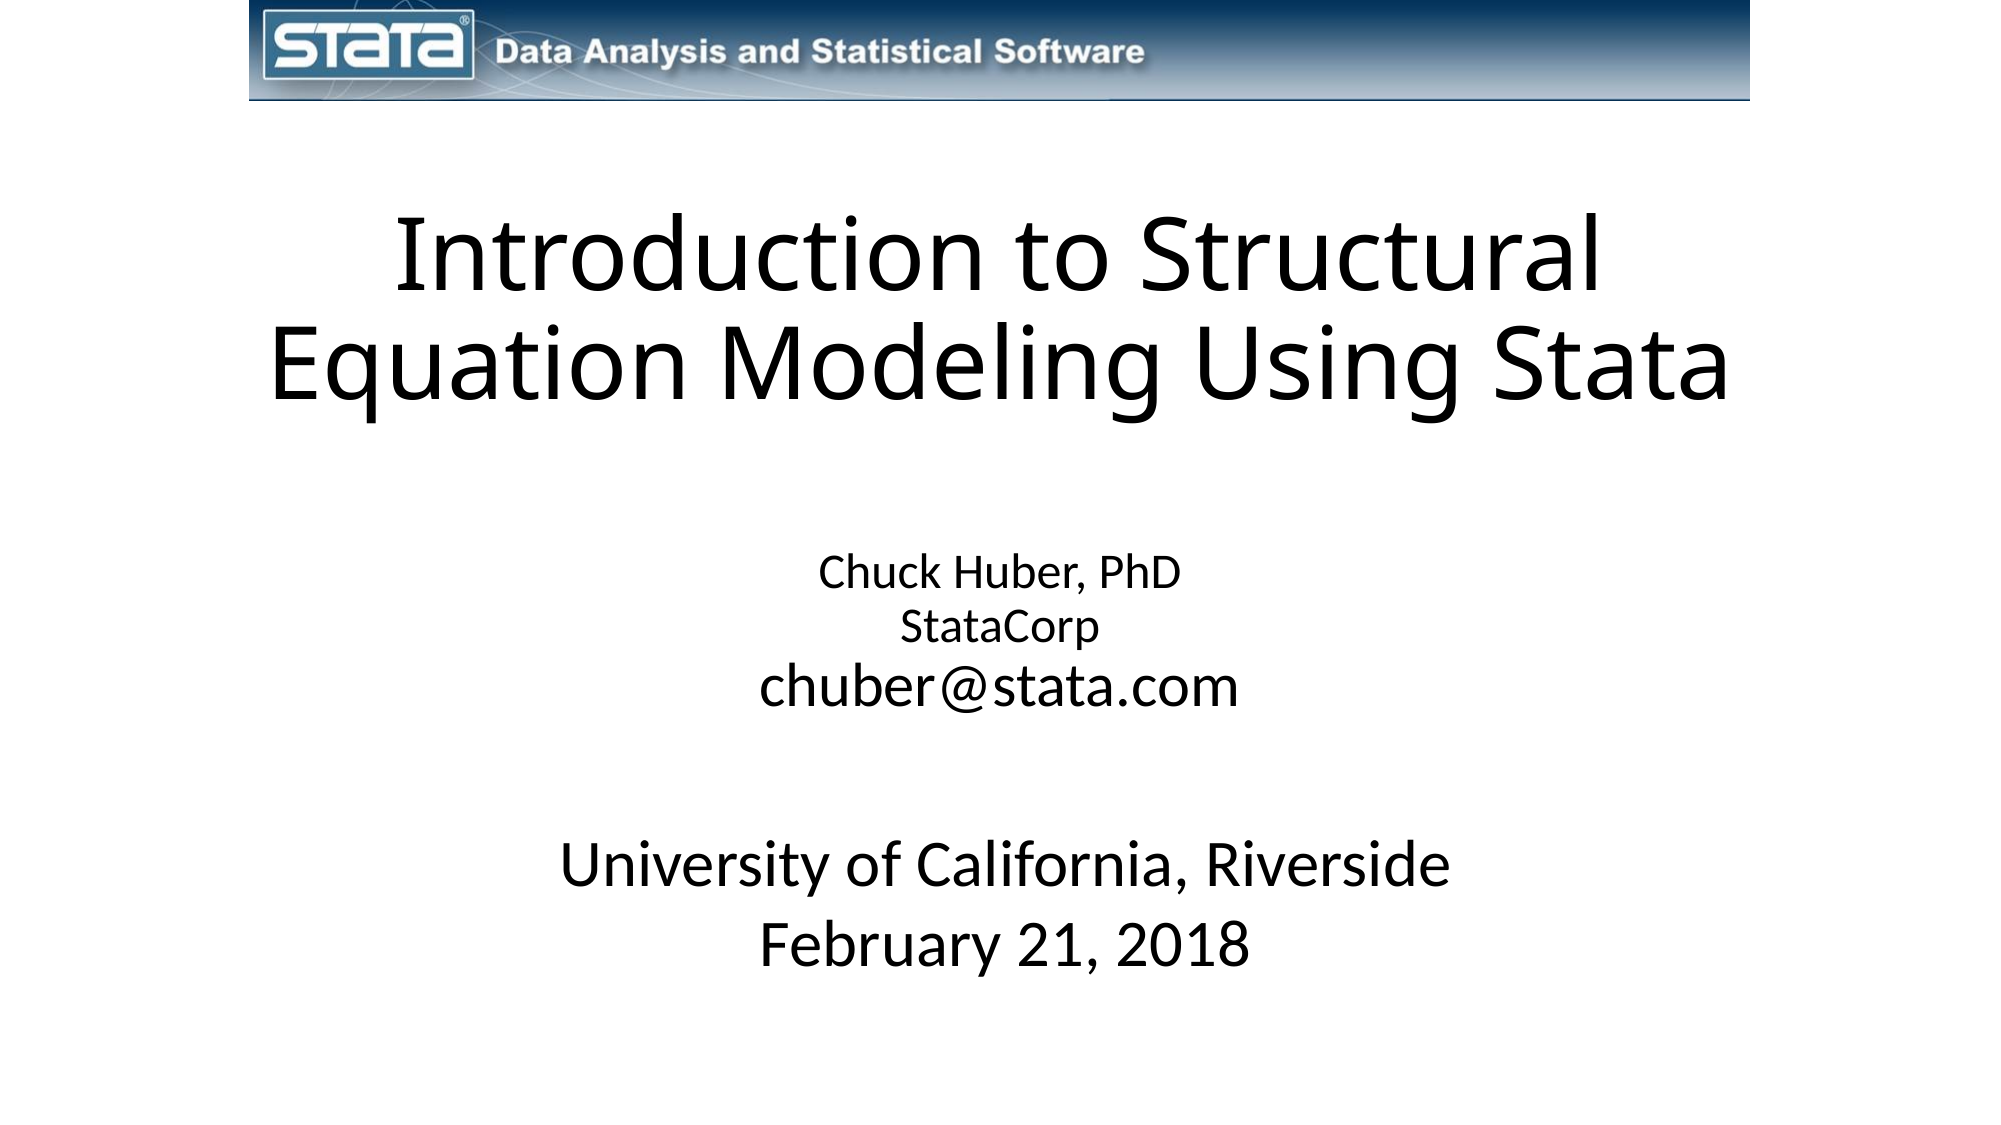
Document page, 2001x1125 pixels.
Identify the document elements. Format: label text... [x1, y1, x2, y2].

subtitle Chuck Huber, PhD StataCorp chuber@stata.com [474, 537, 1525, 738]
text_box University of California, Riverside February 21, 2018 [544, 812, 1467, 988]
title Introduction to Structural Equation Modeling Using Stata [249, 187, 1750, 429]
picture [249, 0, 1750, 101]
